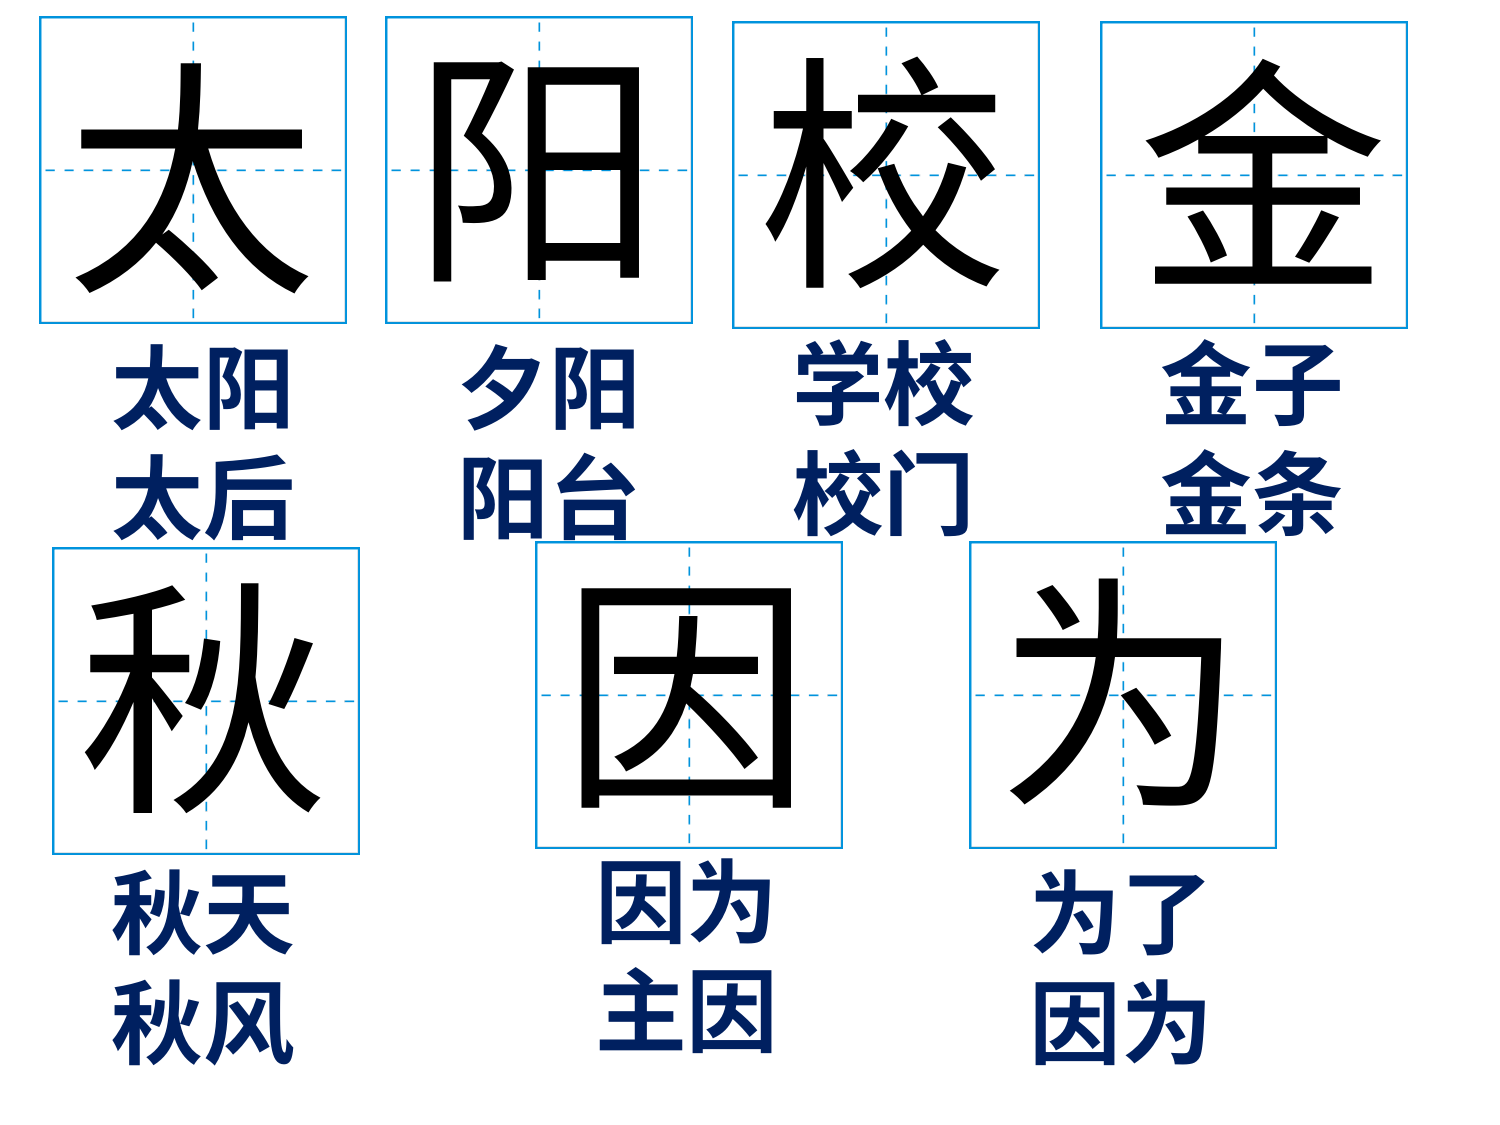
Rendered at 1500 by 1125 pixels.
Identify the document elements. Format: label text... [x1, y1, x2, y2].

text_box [52, 536, 360, 855]
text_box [1100, 14, 1408, 329]
text_box 因为 主因 [580, 849, 798, 1072]
text_box 秋天 秋风 [96, 855, 314, 1084]
text_box 金子 金条 [1145, 329, 1363, 555]
text_box 学校 校门 [777, 329, 995, 555]
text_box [39, 16, 347, 332]
text_box 太阳 太后 [96, 332, 314, 536]
text_box 为了 因为 [1014, 849, 1232, 1084]
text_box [969, 530, 1277, 849]
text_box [535, 530, 843, 849]
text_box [385, 5, 693, 324]
text_box 夕阳 阳台 [442, 324, 660, 559]
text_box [732, 10, 1040, 329]
